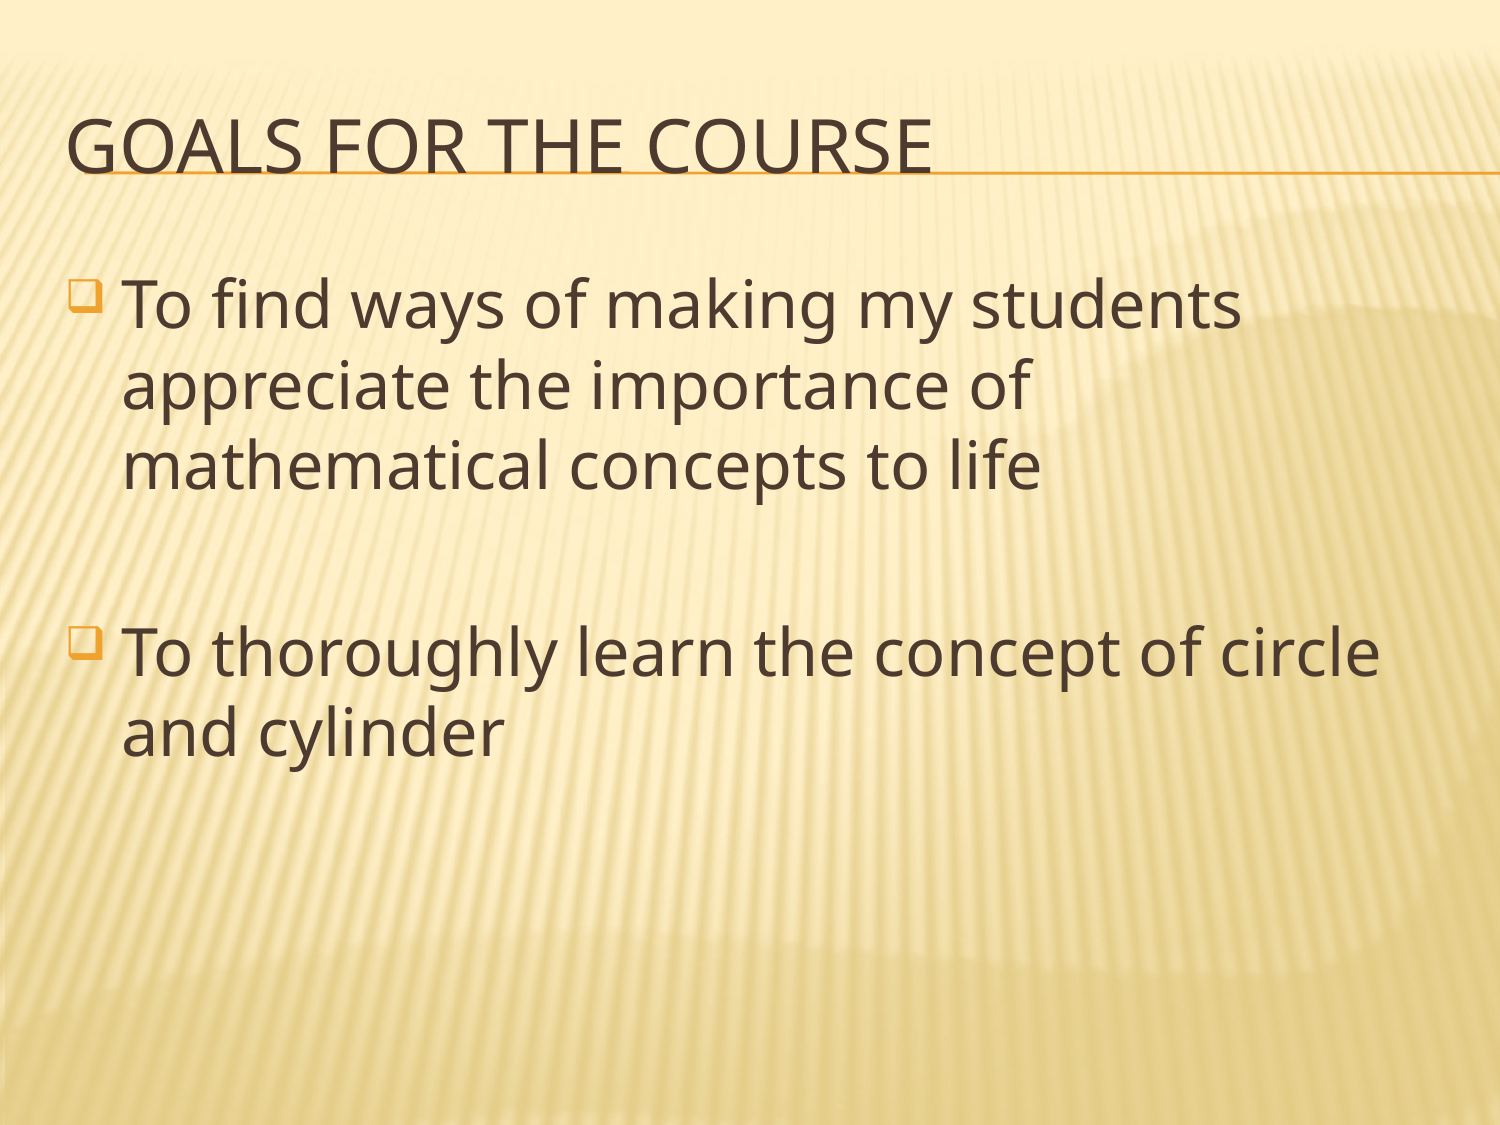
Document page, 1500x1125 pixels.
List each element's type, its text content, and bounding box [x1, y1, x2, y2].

list To find ways of making my students appreciate the importance of mathematical concepts to life To thoroughly learn the concept of circle and cylinder [50, 254, 1475, 998]
title GOALS FOR THE COURSE [50, 75, 1475, 213]
